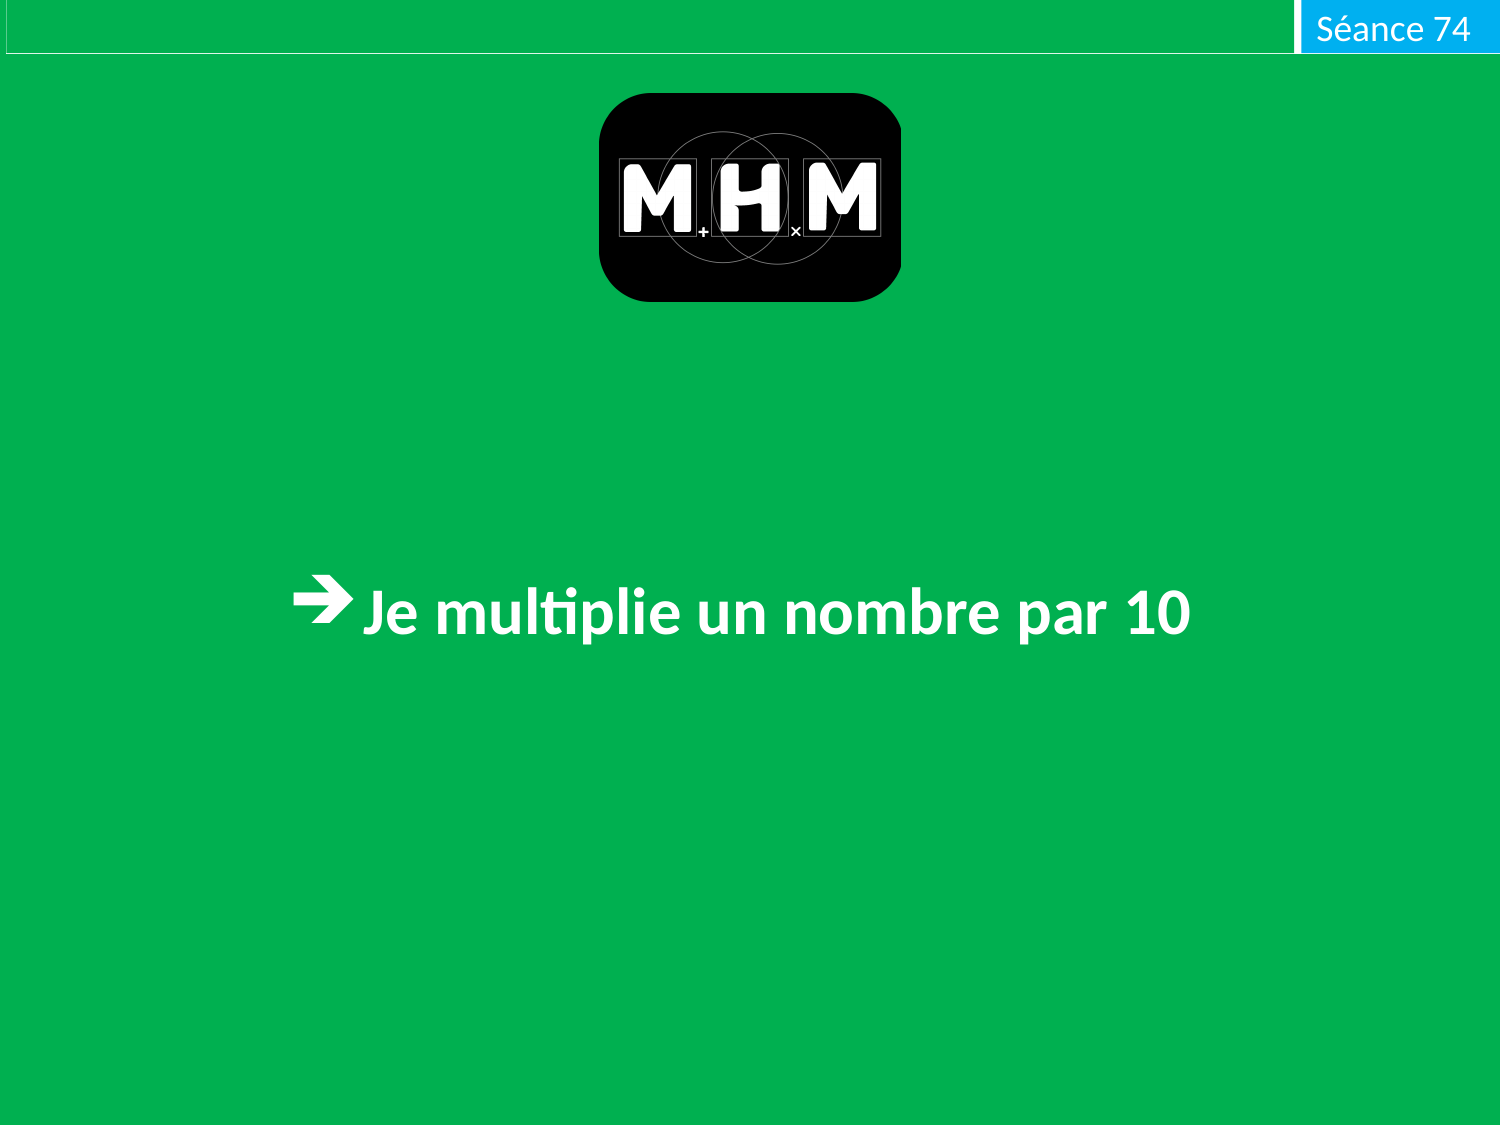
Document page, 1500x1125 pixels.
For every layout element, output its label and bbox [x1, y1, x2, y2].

text_box [0, 54, 1500, 1125]
